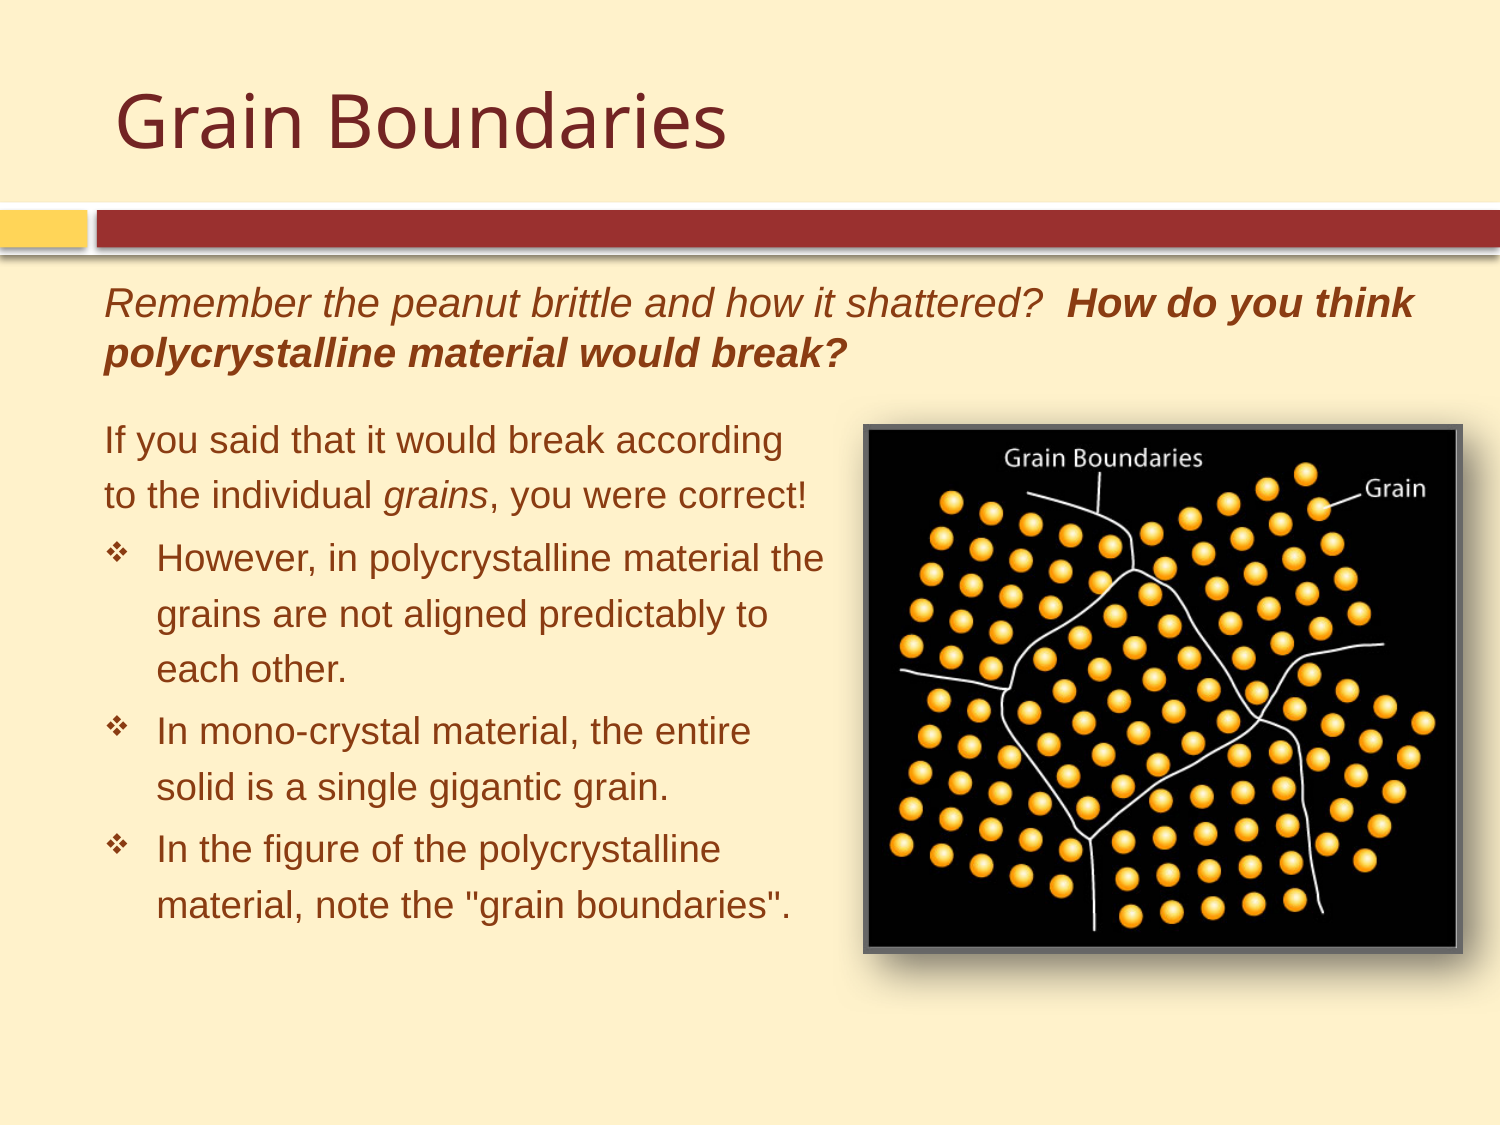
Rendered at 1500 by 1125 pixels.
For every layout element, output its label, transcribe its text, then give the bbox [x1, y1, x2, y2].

text_box Remember the peanut brittle and how it shattered? How do you think polycrystalline material would break? [89, 268, 1454, 456]
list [863, 424, 1463, 954]
list If you said that it would break according to the individual grains, you were correct! However, in polycrystalline material the grains are not aligned predictably to each other. In mono-crystal material, the entire solid is a single gigantic grain. In the figure of the polycrystalline material, note the "grain boundaries". [89, 456, 842, 1016]
title Grain Boundaries [99, 37, 1438, 200]
